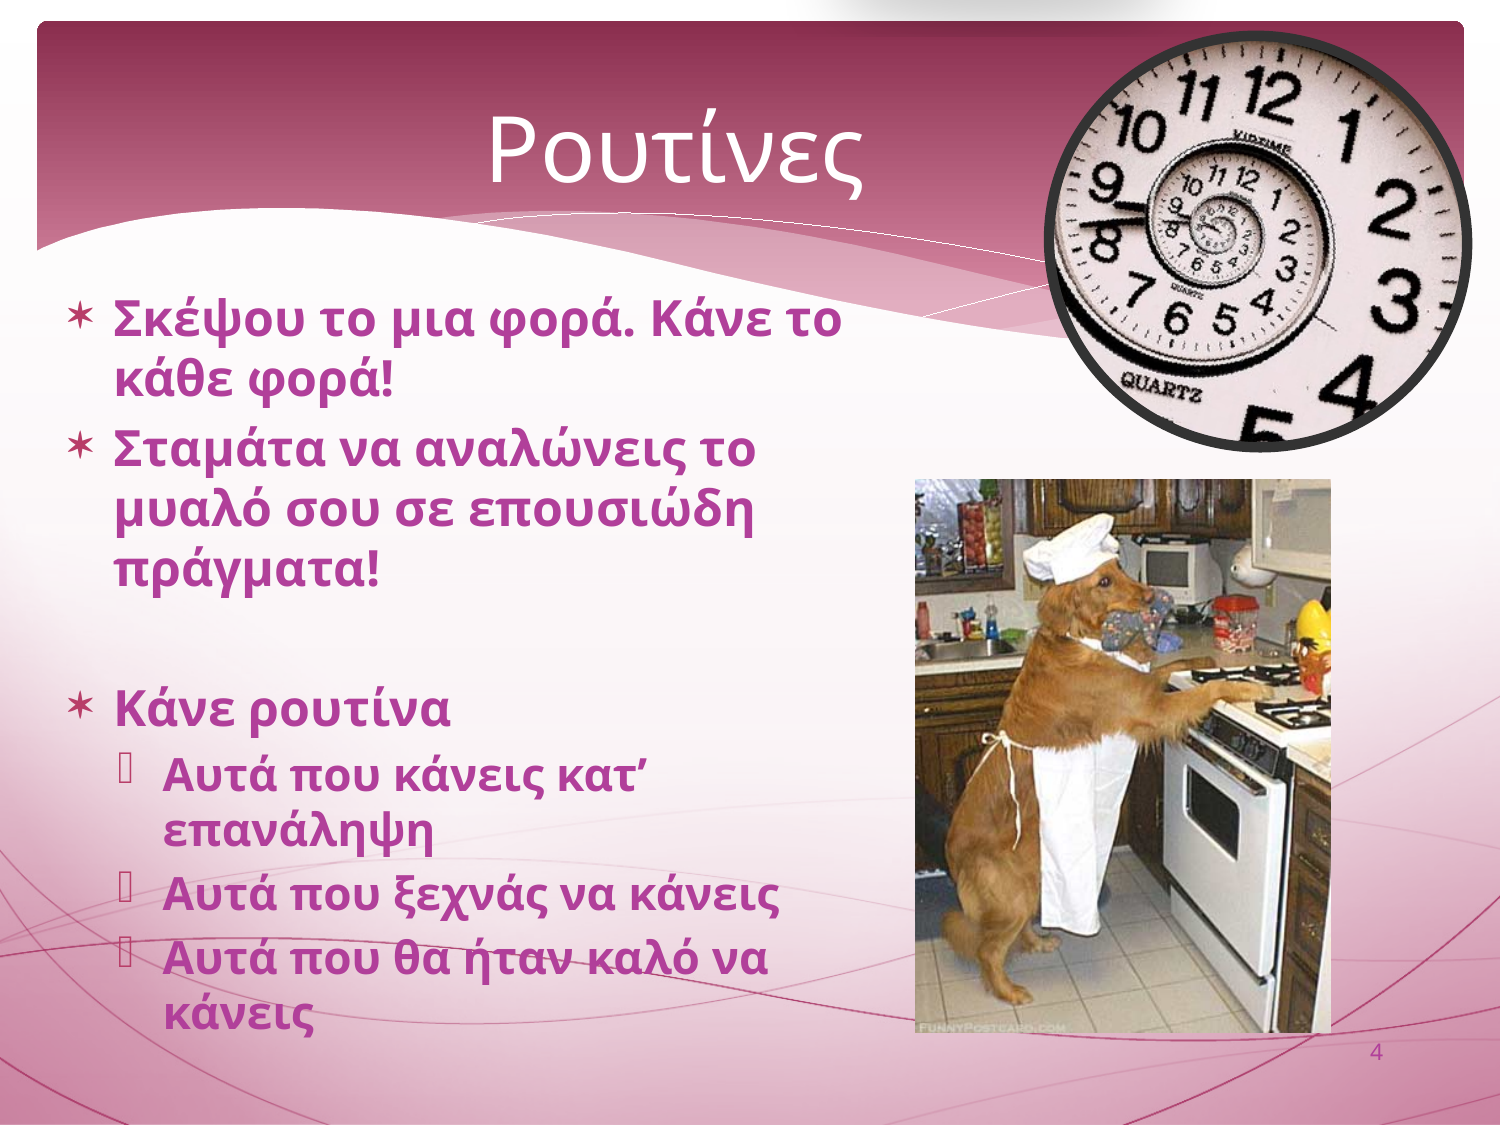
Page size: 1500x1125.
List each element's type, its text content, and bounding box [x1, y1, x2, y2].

title Ρουτίνες [0, 42, 1042, 249]
slide_number 4 [1281, 1023, 1473, 1084]
picture [1048, 35, 1468, 448]
list Σκέψου το μια φορά. Κάνε το κάθε φορά! Σταμάτα να αναλώνεις το μυαλό σου σε επουσιώδη πράγματα! Κάνε ρουτίνα Αυτά που κάνεις κατ’ επανάληψη Αυτά που ξεχνάς να κάνεις Αυτά που θα ήταν καλό να κάνεις [53, 278, 939, 1053]
picture [915, 479, 1331, 1033]
